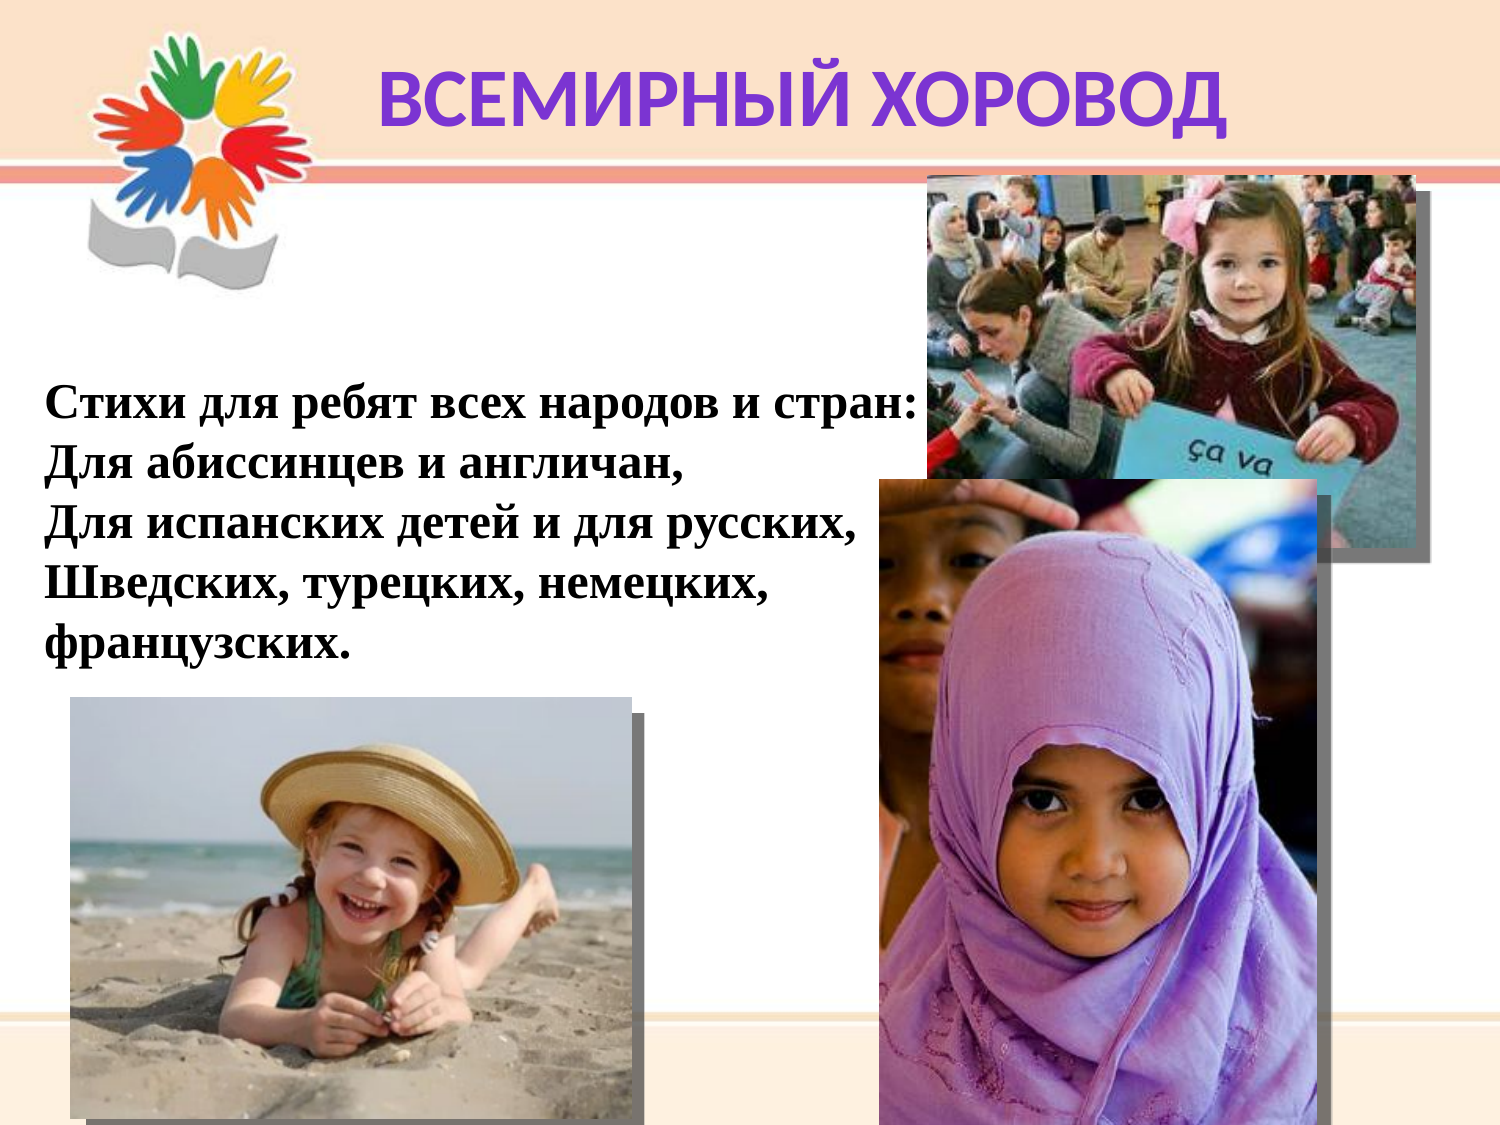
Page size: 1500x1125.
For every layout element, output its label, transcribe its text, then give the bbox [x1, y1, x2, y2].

text_box Всемирный хоровод [362, 35, 1244, 151]
text_box Стихи для ребят всех народов и стран: Для абиссинцев и англичан, Для испанских детей и для русских, Шведских, турецких, немецких, французских. [29, 361, 921, 677]
picture [0, 0, 1500, 1125]
